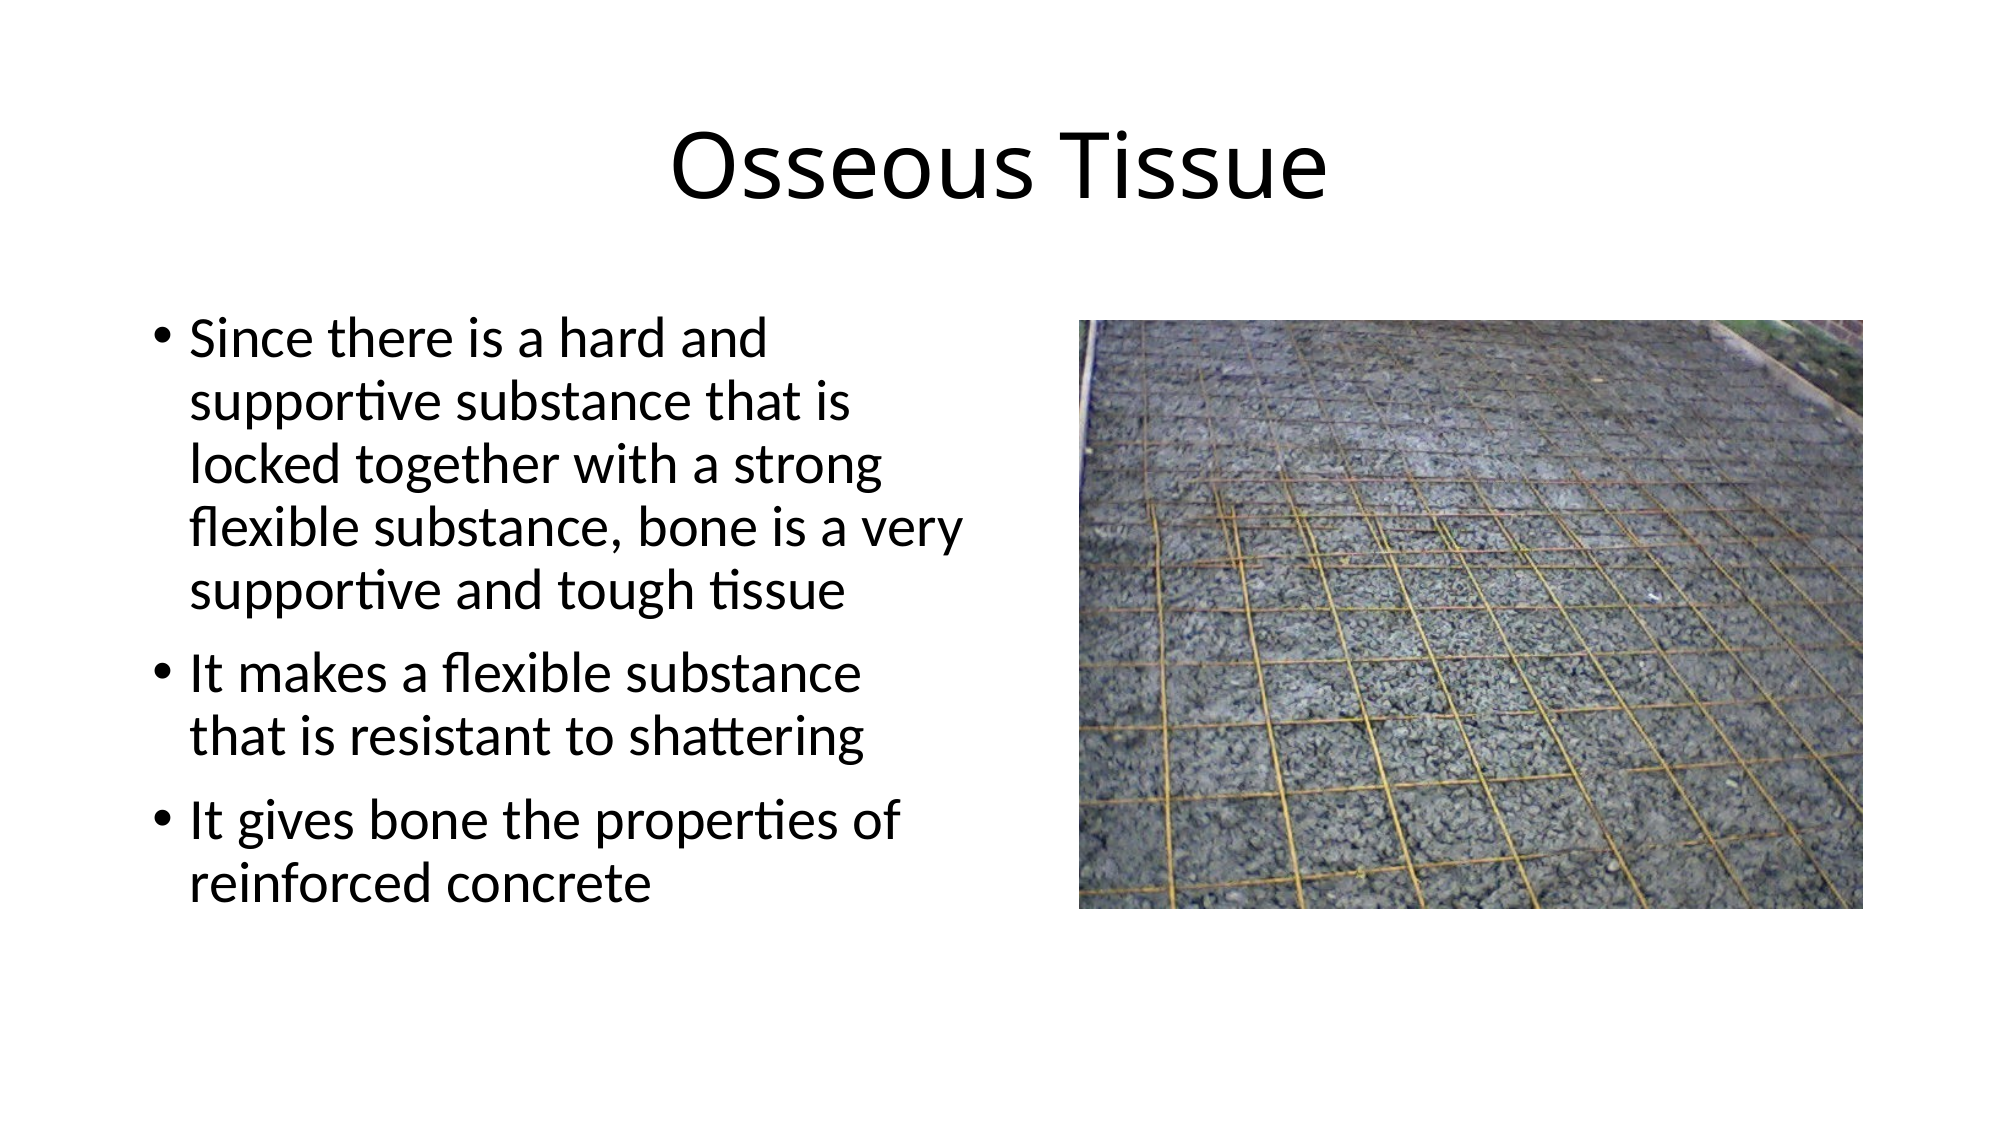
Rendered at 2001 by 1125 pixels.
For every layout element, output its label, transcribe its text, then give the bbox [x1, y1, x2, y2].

picture [1079, 320, 1863, 909]
list Since there is a hard and supportive substance that is locked together with a strong flexible substance, bone is a very supportive and tough tissue It makes a flexible substance that is resistant to shattering It gives bone the properties of reinforced concrete [137, 299, 988, 1014]
title Osseous Tissue [137, 59, 1863, 278]
